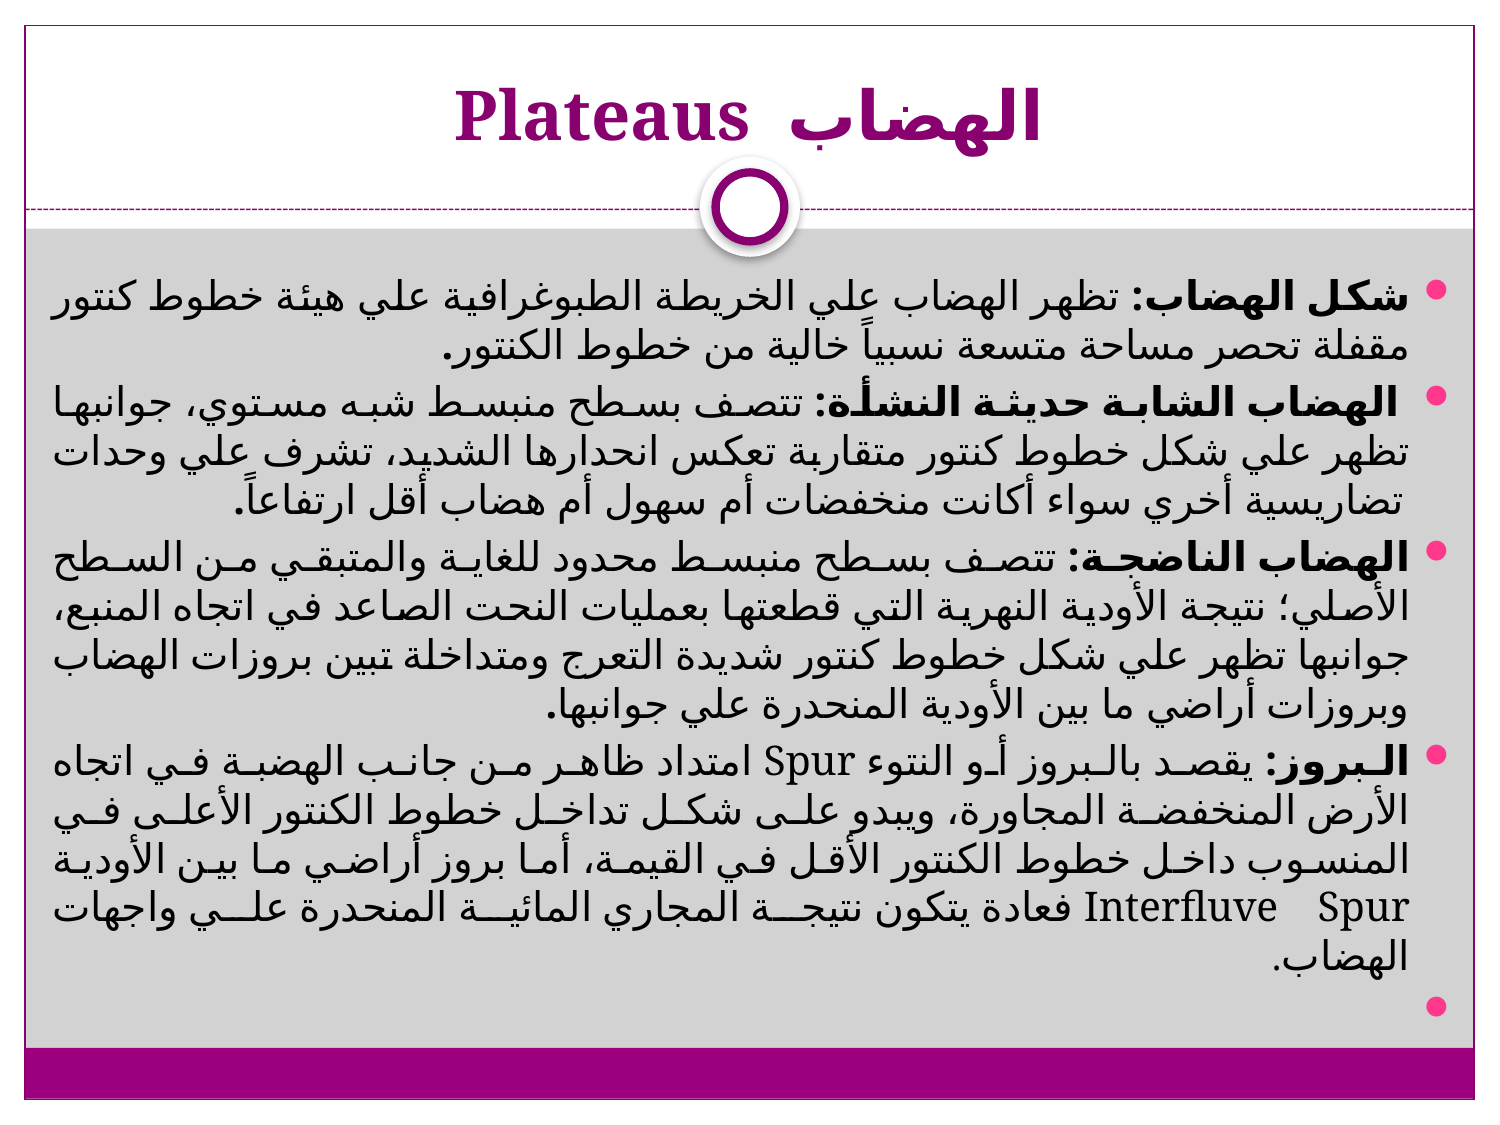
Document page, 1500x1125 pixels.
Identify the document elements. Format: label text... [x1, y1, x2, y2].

title الهضاب Plateaus [49, 37, 1450, 162]
list شكل الهضاب: تظهر الهضاب علي الخريطة الطبوغرافية علي هيئة خطوط كنتور مقفلة تحصر مساحة متسعة نسبياً خالية من خطوط الكنتور. الهضاب الشابة حديثة النشأة: تتصف بسطح منبسط شبه مستوي، جوانبها تظهر علي شكل خطوط كنتور متقاربة تعكس انحدارها الشديد، تشرف علي وحدات تضاريسية أخري سواء أكانت منخفضات أم سهول أم هضاب أقل ارتفاعاً. الهضاب الناضجة: تتصف بسطح منبسط محدود للغاية والمتبقي من السطح الأصلي؛ نتيجة الأودية النهرية التي قطعتها بعمليات النحت الصاعد في اتجاه المنبع، جوانبها تظهر علي شكل خطوط كنتور شديدة التعرج ومتداخلة تبين بروزات الهضاب وبروزات أراضي ما بين الأودية المنحدرة علي جوانبها. البروز: يقصد بالبروز أو النتوء Spur امتداد ظاهر من جانب الهضبة في اتجاه الأرض المنخفضة المجاورة، ويبدو على شكل تداخل خطوط الكنتور الأعلى في المنسوب داخل خطوط الكنتور الأقل في القيمة، أما بروز أراضي ما بين الأودية Interfluve Spur فعادة يتكون نتيجة المجاري المائية المنحدرة علي واجهات الهضاب. [37, 262, 1463, 1050]
